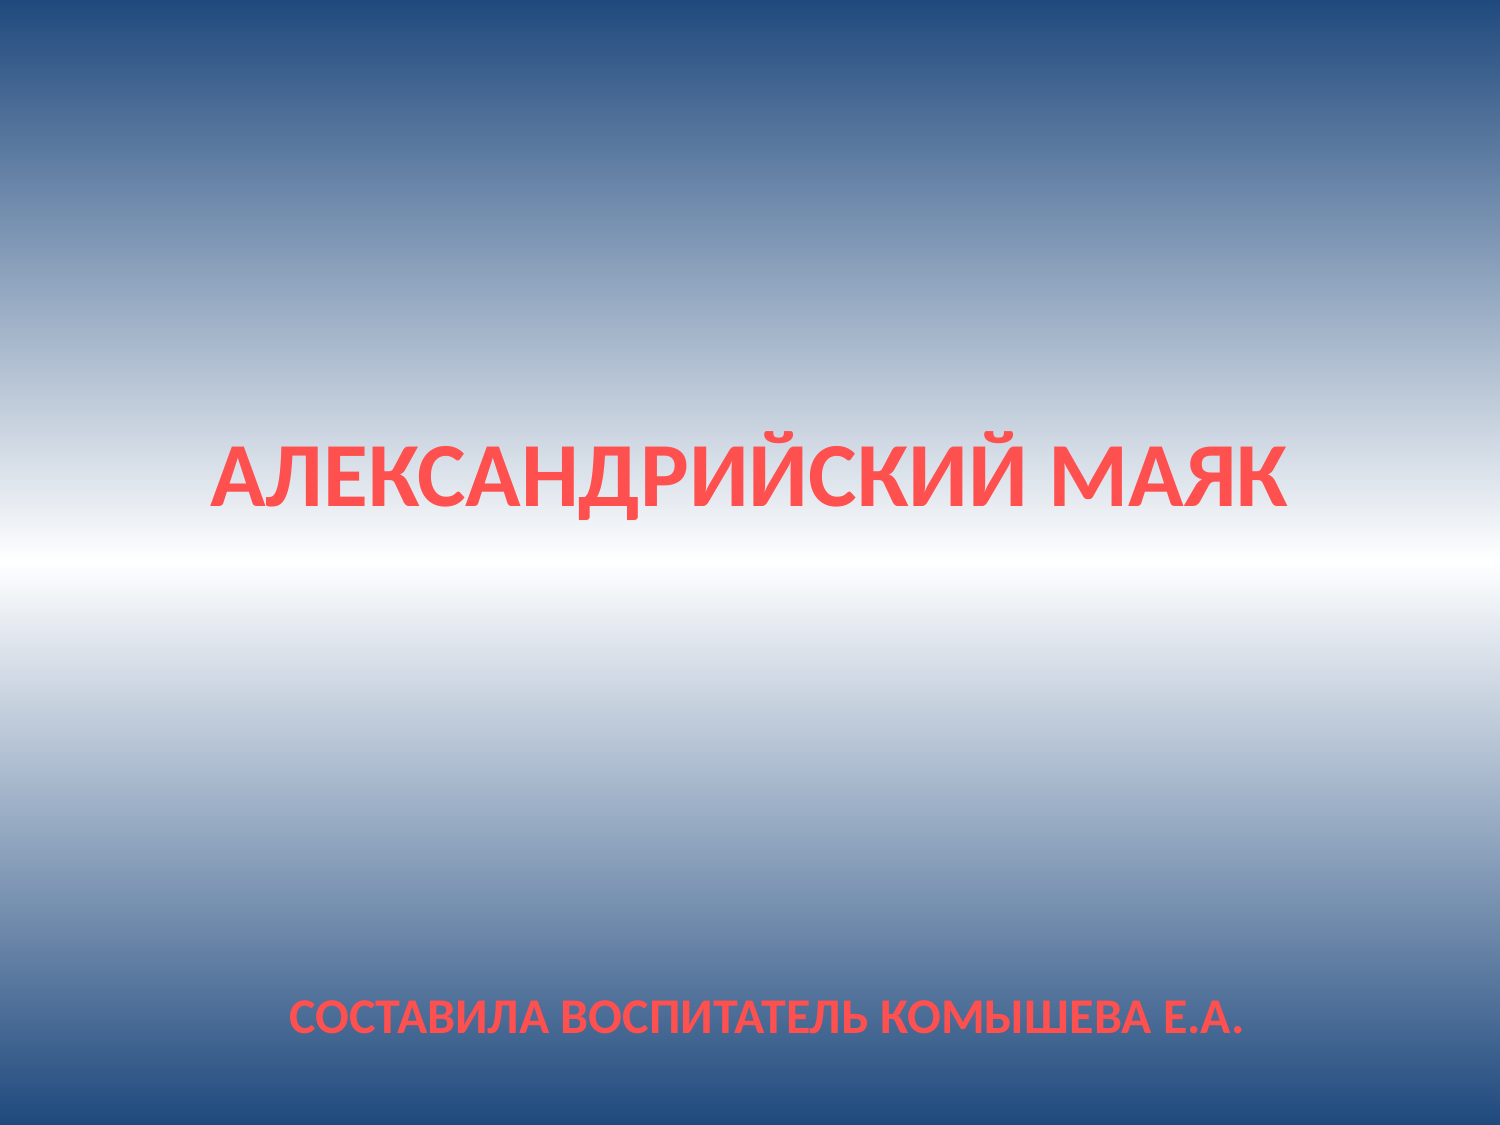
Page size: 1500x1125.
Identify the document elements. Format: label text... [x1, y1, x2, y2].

subtitle СОСТАВИЛА ВОСПИТАТЕЛЬ КОМЫШЕВА Е.А. [242, 975, 1293, 1055]
title АЛЕКСАНДРИЙСКИЙ МАЯК [112, 349, 1388, 591]
